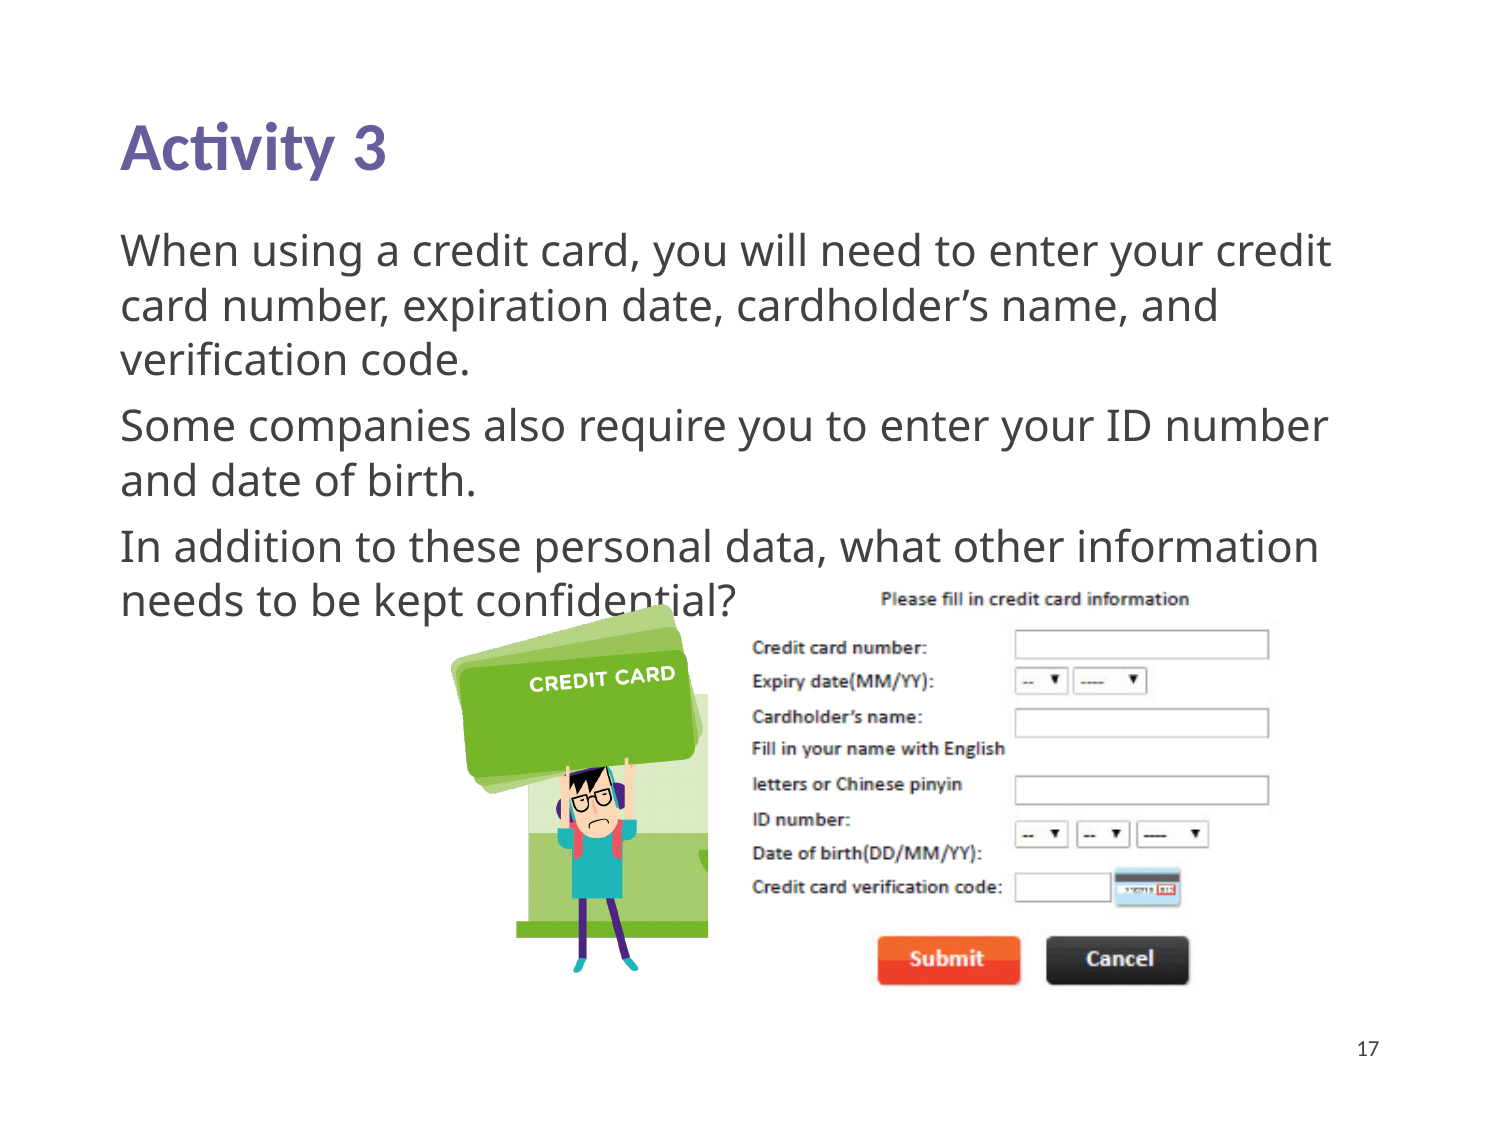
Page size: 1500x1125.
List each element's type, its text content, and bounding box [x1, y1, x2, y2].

picture [736, 571, 1322, 1003]
slide_number 17 [1353, 1035, 1381, 1062]
picture [440, 596, 709, 978]
list When using a credit card, you will need to enter your credit card number, expiration date, cardholder’s name, and verification code. Some companies also require you to enter your ID number and date of birth. In addition to these personal data, what other information needs to be kept confidential? [119, 220, 1381, 815]
list Activity 3 [119, 113, 1382, 217]
